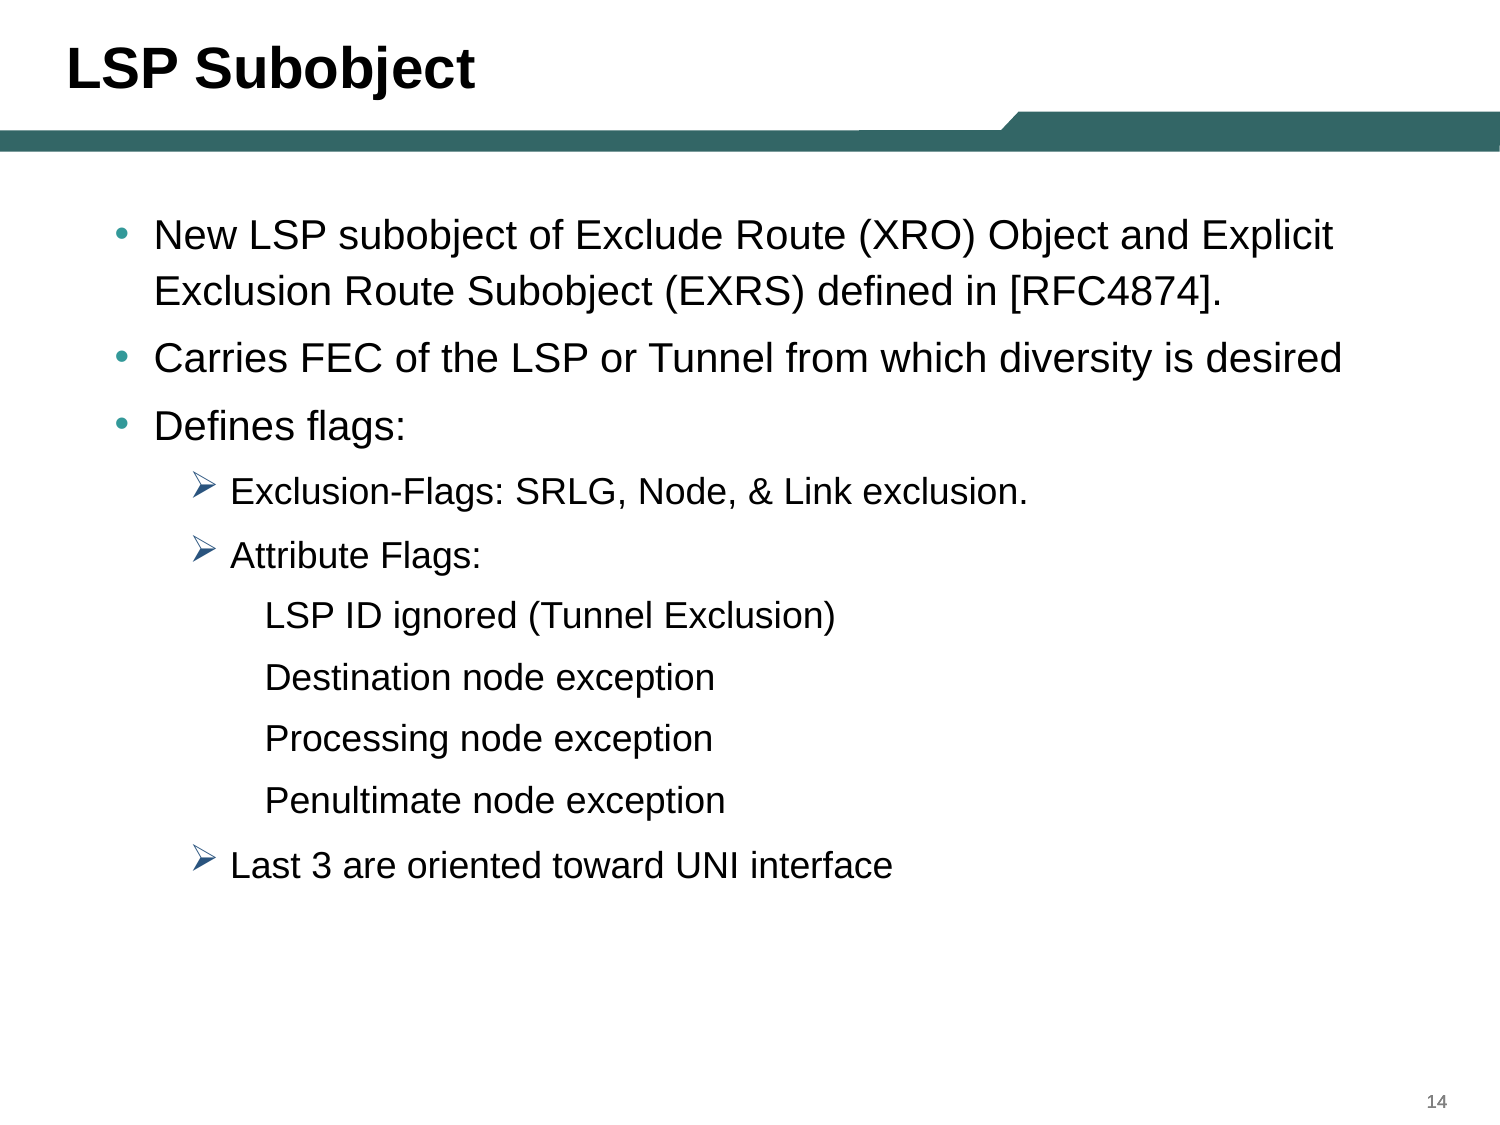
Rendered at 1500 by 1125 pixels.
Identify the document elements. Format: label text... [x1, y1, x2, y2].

title LSP Subobject [52, 0, 1390, 109]
list New LSP subobject of Exclude Route (XRO) Object and Explicit Exclusion Route Subobject (EXRS) defined in [RFC4874]. Carries FEC of the LSP or Tunnel from which diversity is desired Defines flags: Exclusion-Flags: SRLG, Node, & Link exclusion. Attribute Flags: LSP ID ignored (Tunnel Exclusion) Destination node exception Processing node exception Penultimate node exception Last 3 are oriented toward UNI interface [100, 196, 1405, 783]
